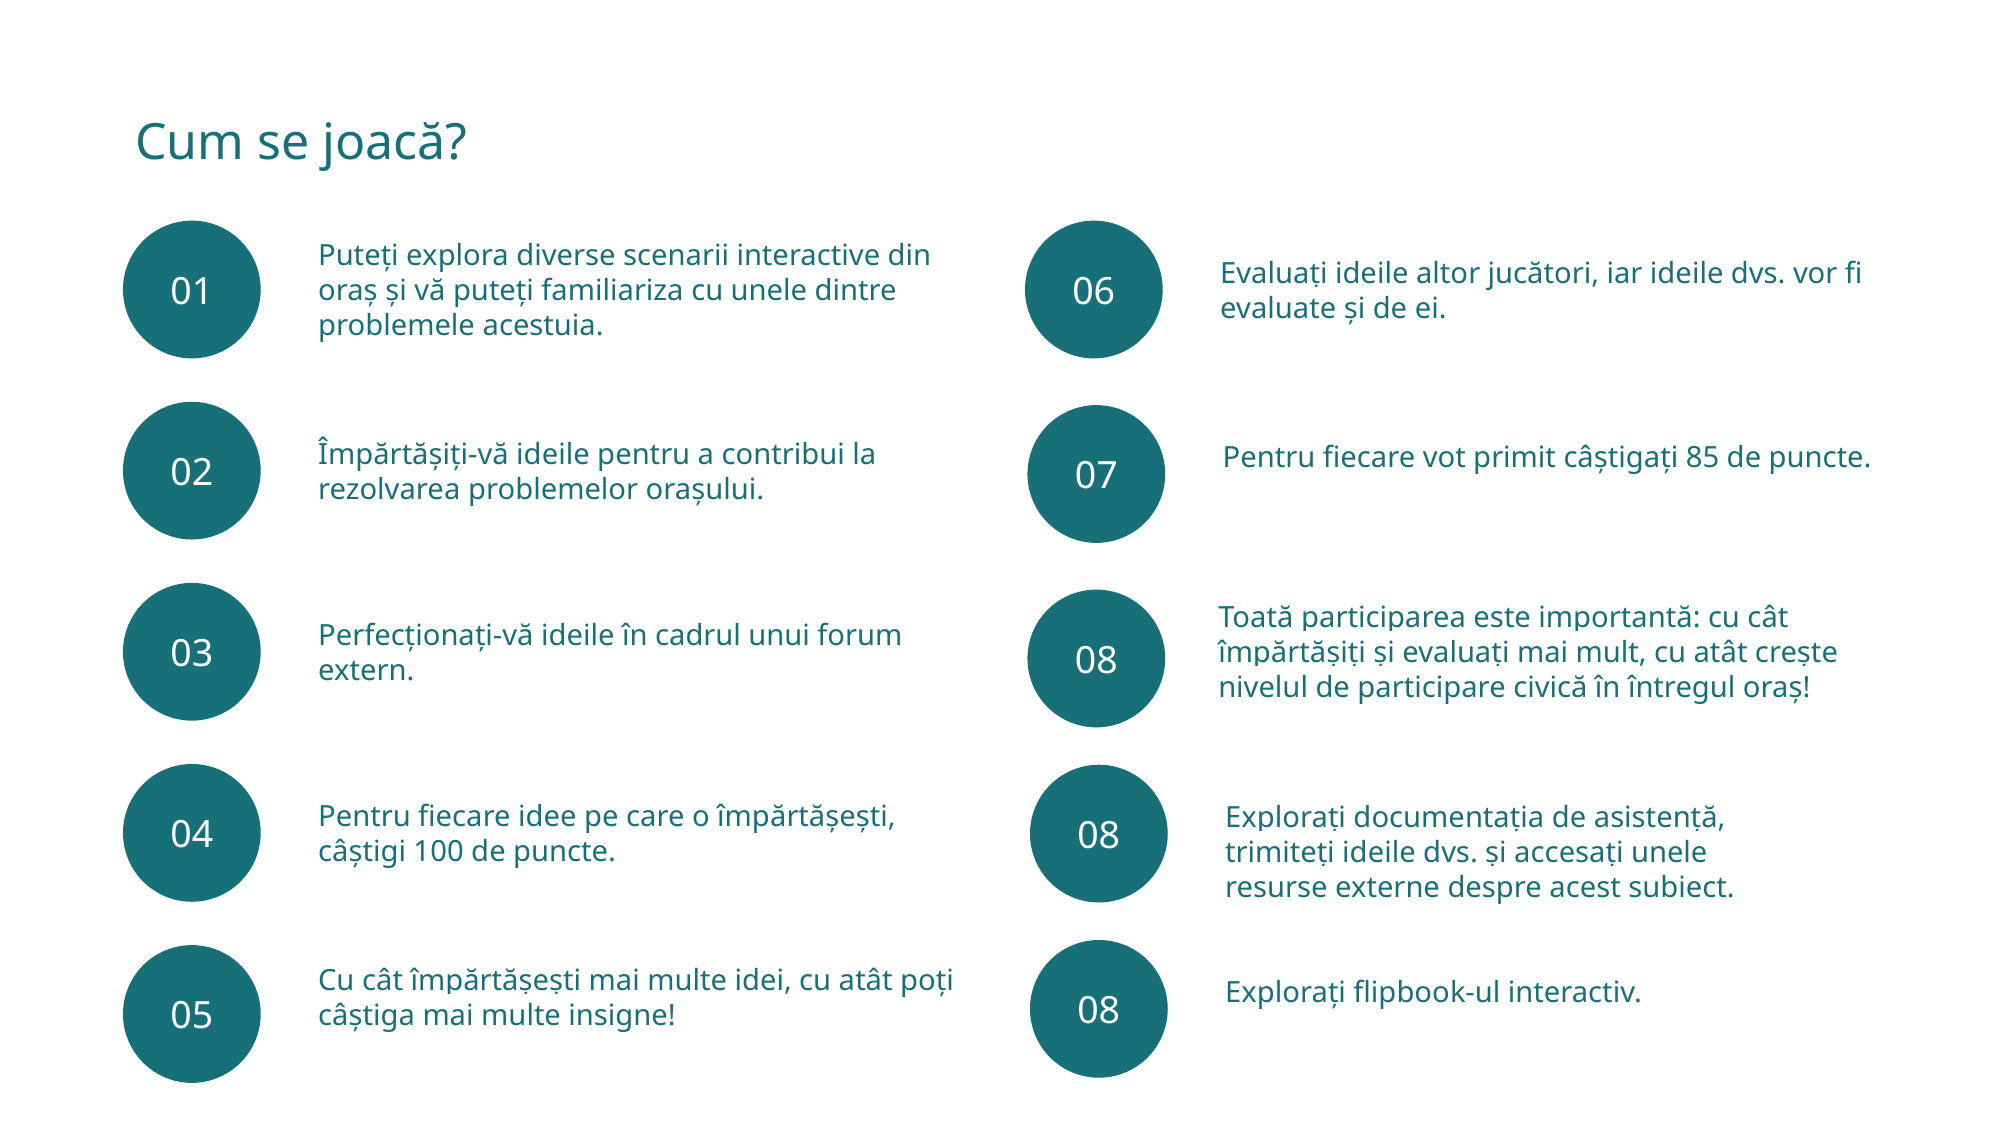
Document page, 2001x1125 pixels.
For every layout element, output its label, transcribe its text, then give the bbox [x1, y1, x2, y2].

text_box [122, 763, 971, 903]
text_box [1029, 939, 1878, 1079]
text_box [1026, 589, 1871, 728]
text_box Cum se joacă? [120, 101, 1935, 177]
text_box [122, 582, 971, 722]
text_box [122, 401, 971, 541]
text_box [1026, 404, 1875, 544]
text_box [122, 220, 971, 359]
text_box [122, 944, 971, 1084]
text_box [1024, 220, 1873, 359]
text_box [1029, 764, 1878, 905]
